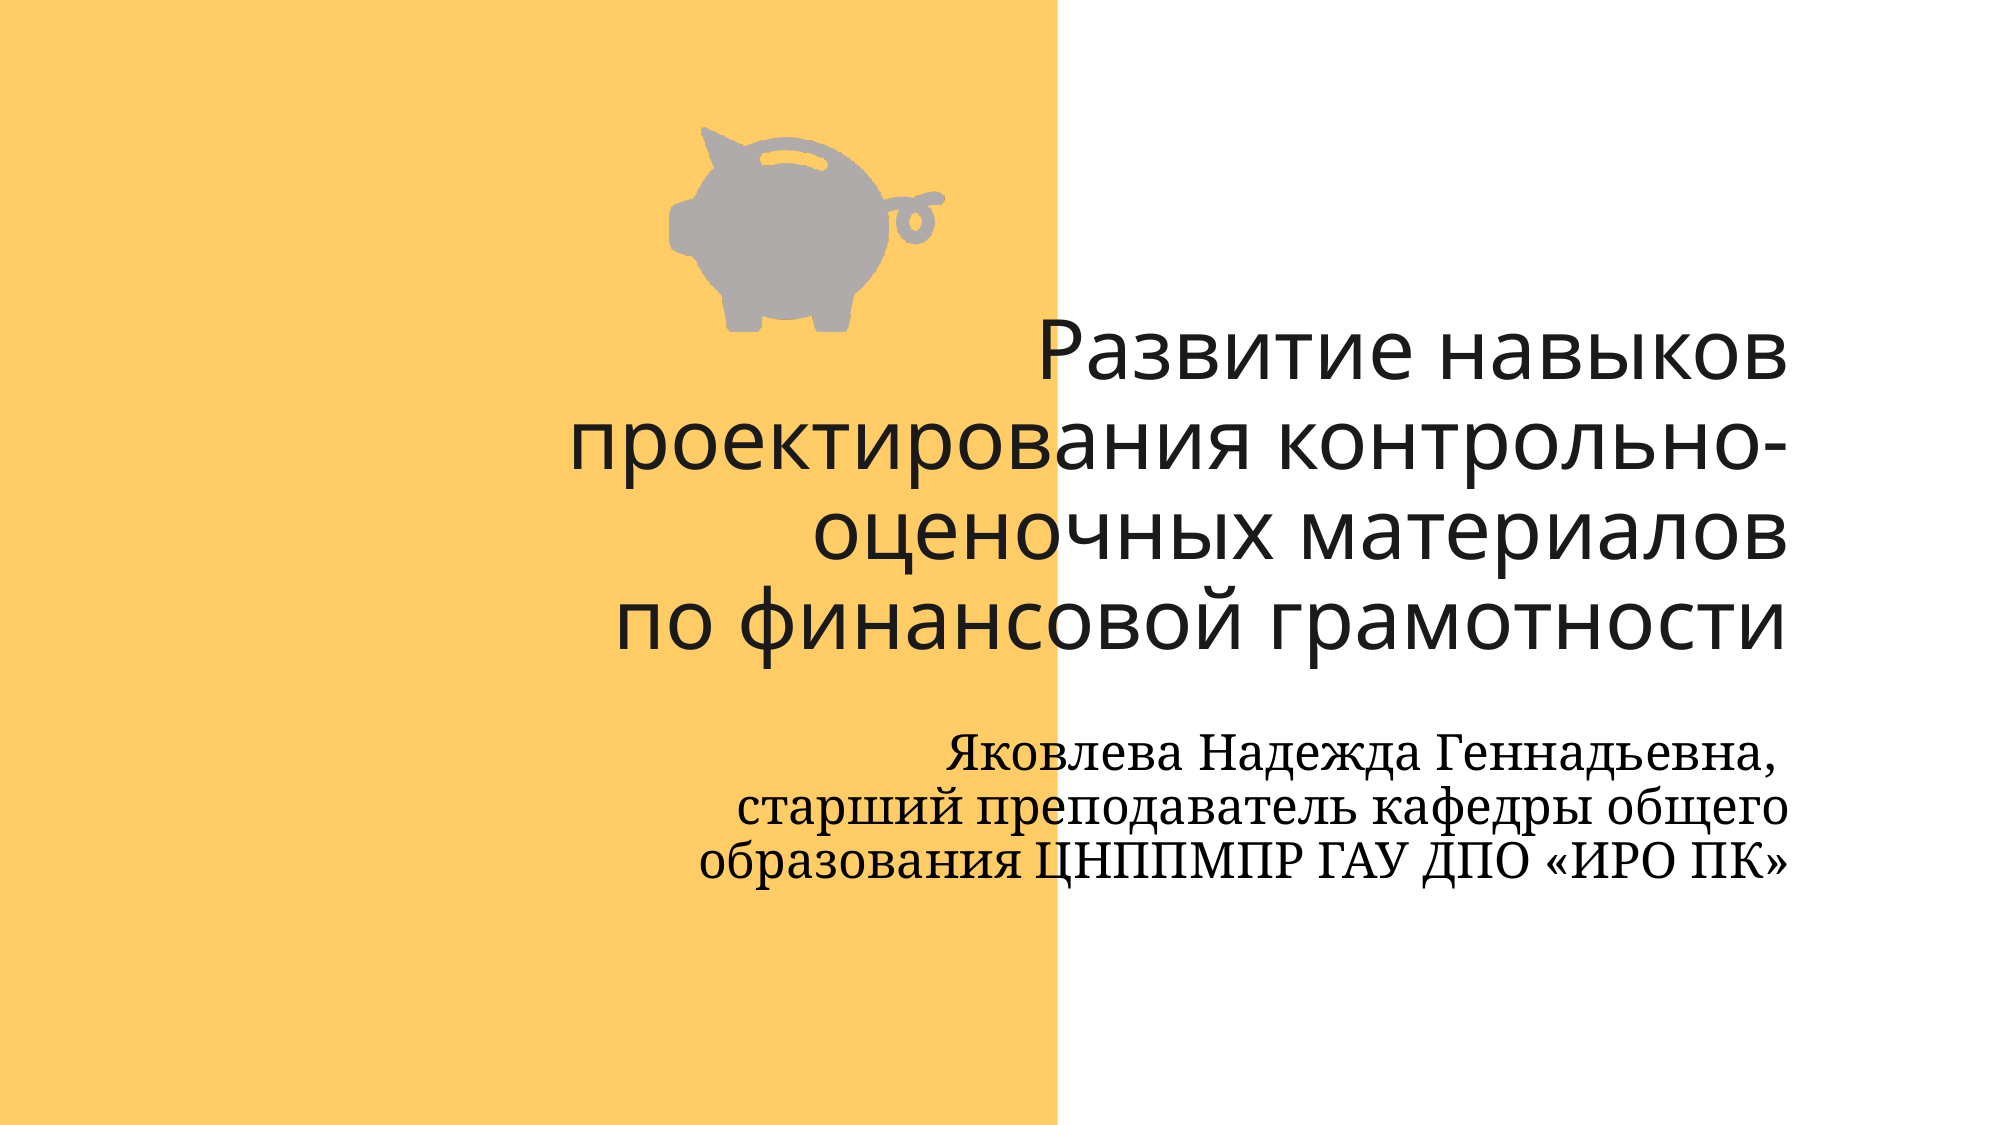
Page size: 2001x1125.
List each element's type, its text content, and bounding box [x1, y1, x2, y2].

picture [646, 72, 957, 384]
subtitle Яковлева Надежда Геннадьевна, старший преподаватель кафедры общего образования ЦНППМПР ГАУ ДПО «ИРО ПК» [527, 720, 1806, 992]
text_box [0, 0, 1059, 1125]
title Развитие навыков проектирования контрольно-оценочных материалов по финансовой грамотности [541, 283, 1806, 676]
